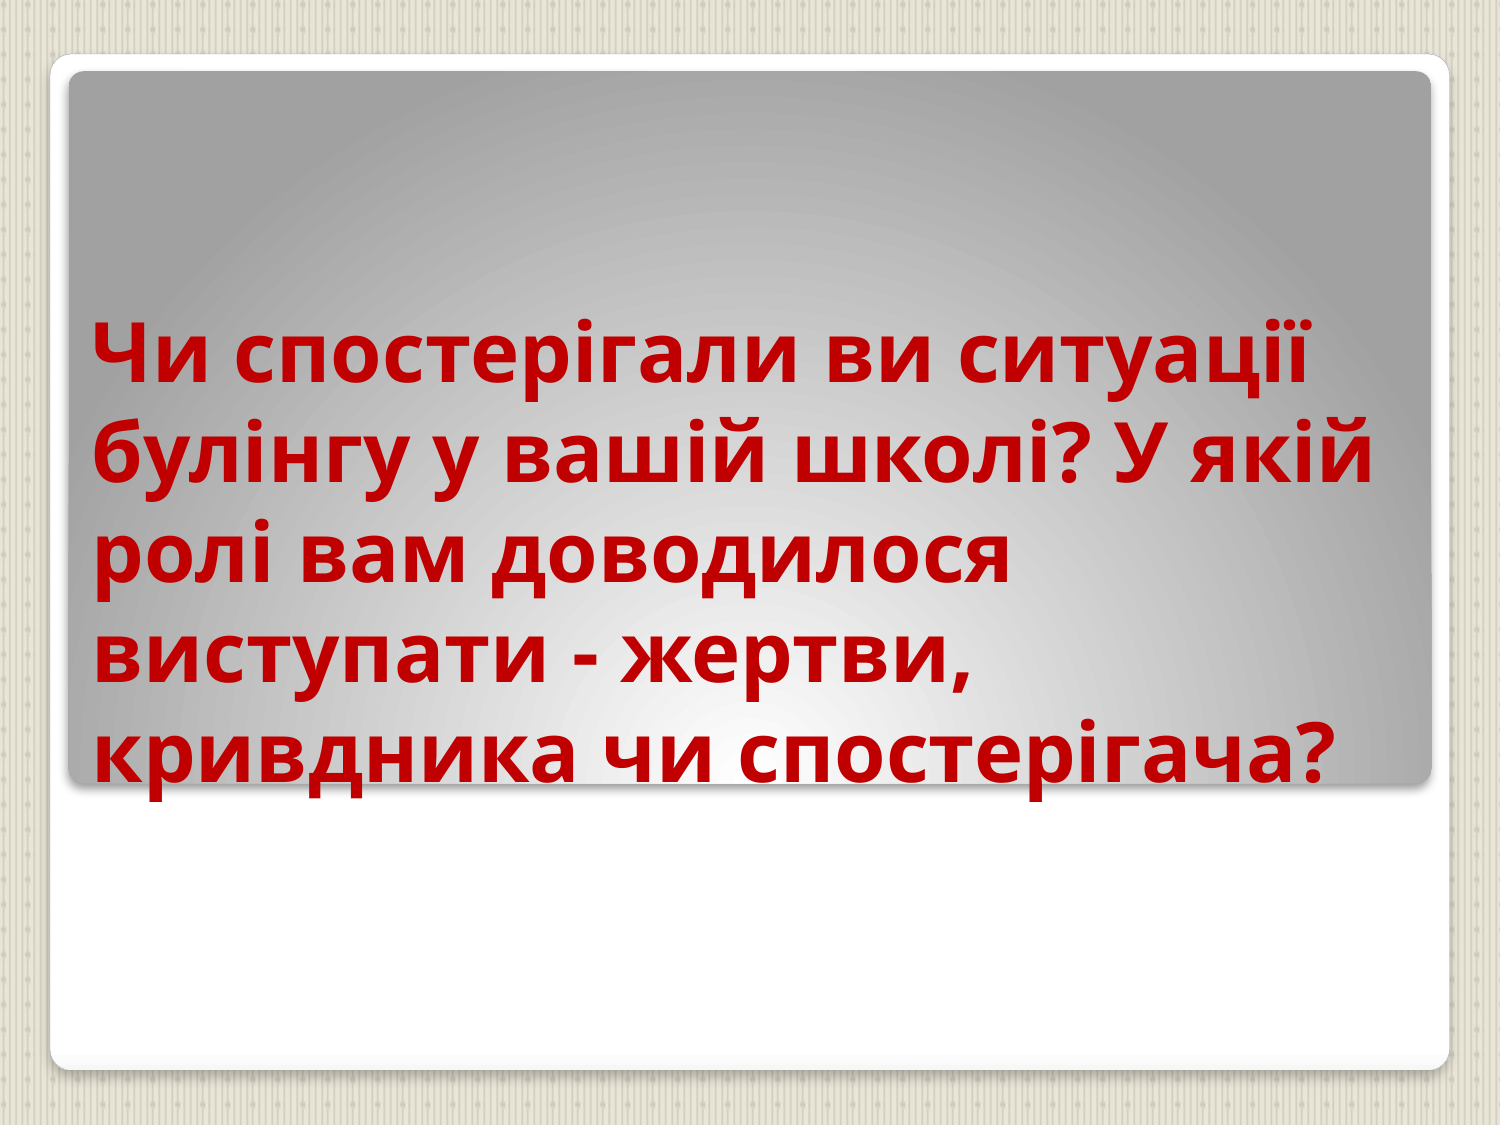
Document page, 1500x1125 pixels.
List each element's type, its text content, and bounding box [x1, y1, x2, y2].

title Чи спостерігали ви ситуації булінгу у вашій школі? У якій ролі вам доводилося виступати - жертви, кривдника чи спостерігача? [76, 78, 1420, 799]
